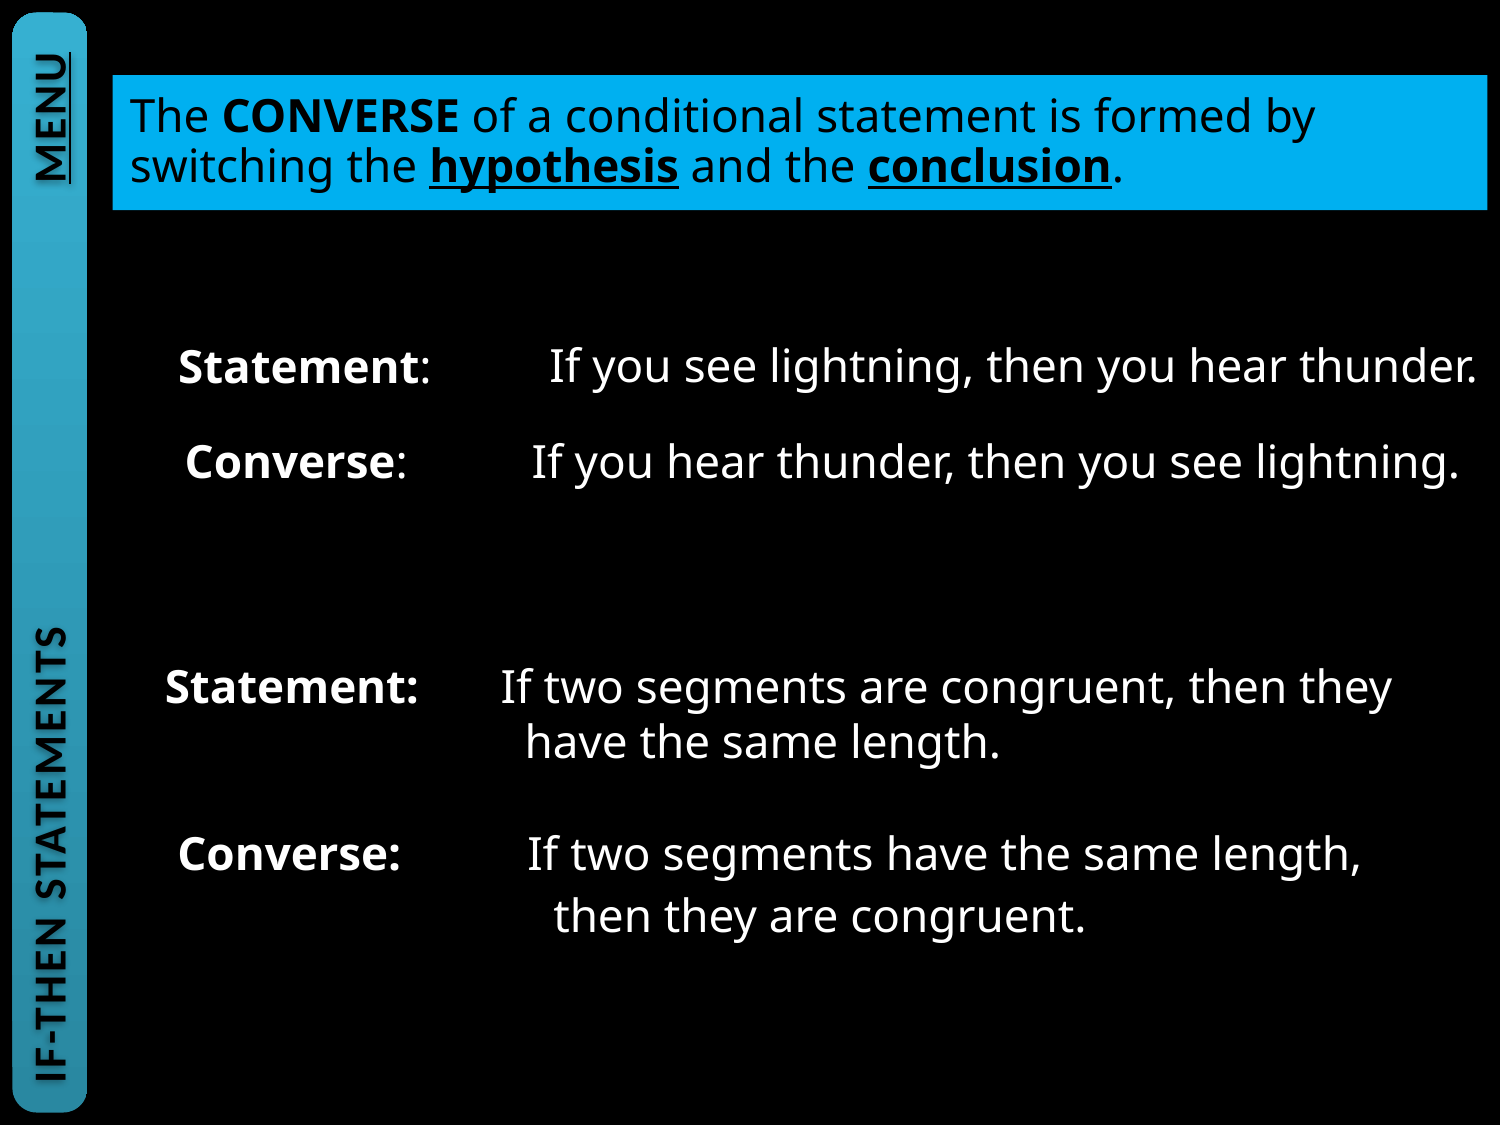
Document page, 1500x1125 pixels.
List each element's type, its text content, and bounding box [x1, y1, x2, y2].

text_box Converse: [169, 425, 435, 495]
text_box Statement: If two segments are congruent, then they have the same length. [149, 649, 1500, 775]
text_box If you hear thunder, then you see lightning. [516, 425, 1500, 495]
text_box If two segments have the same length, [512, 816, 1463, 887]
text_box [112, 75, 1488, 211]
text_box If you see lightning, then you hear thunder. [534, 329, 1494, 399]
text_box [21, 1107, 79, 1113]
text_box IF-THEN STATEMENTS MENU [12, 37, 83, 1099]
text_box Converse: [162, 816, 430, 887]
text_box The CONVERSE of a conditional statement is formed by switching the hypothesis and the conclusion. [115, 83, 1428, 199]
text_box Statement: [163, 330, 459, 401]
text_box [12, 12, 88, 1093]
text_box then they are congruent. [538, 879, 1102, 950]
